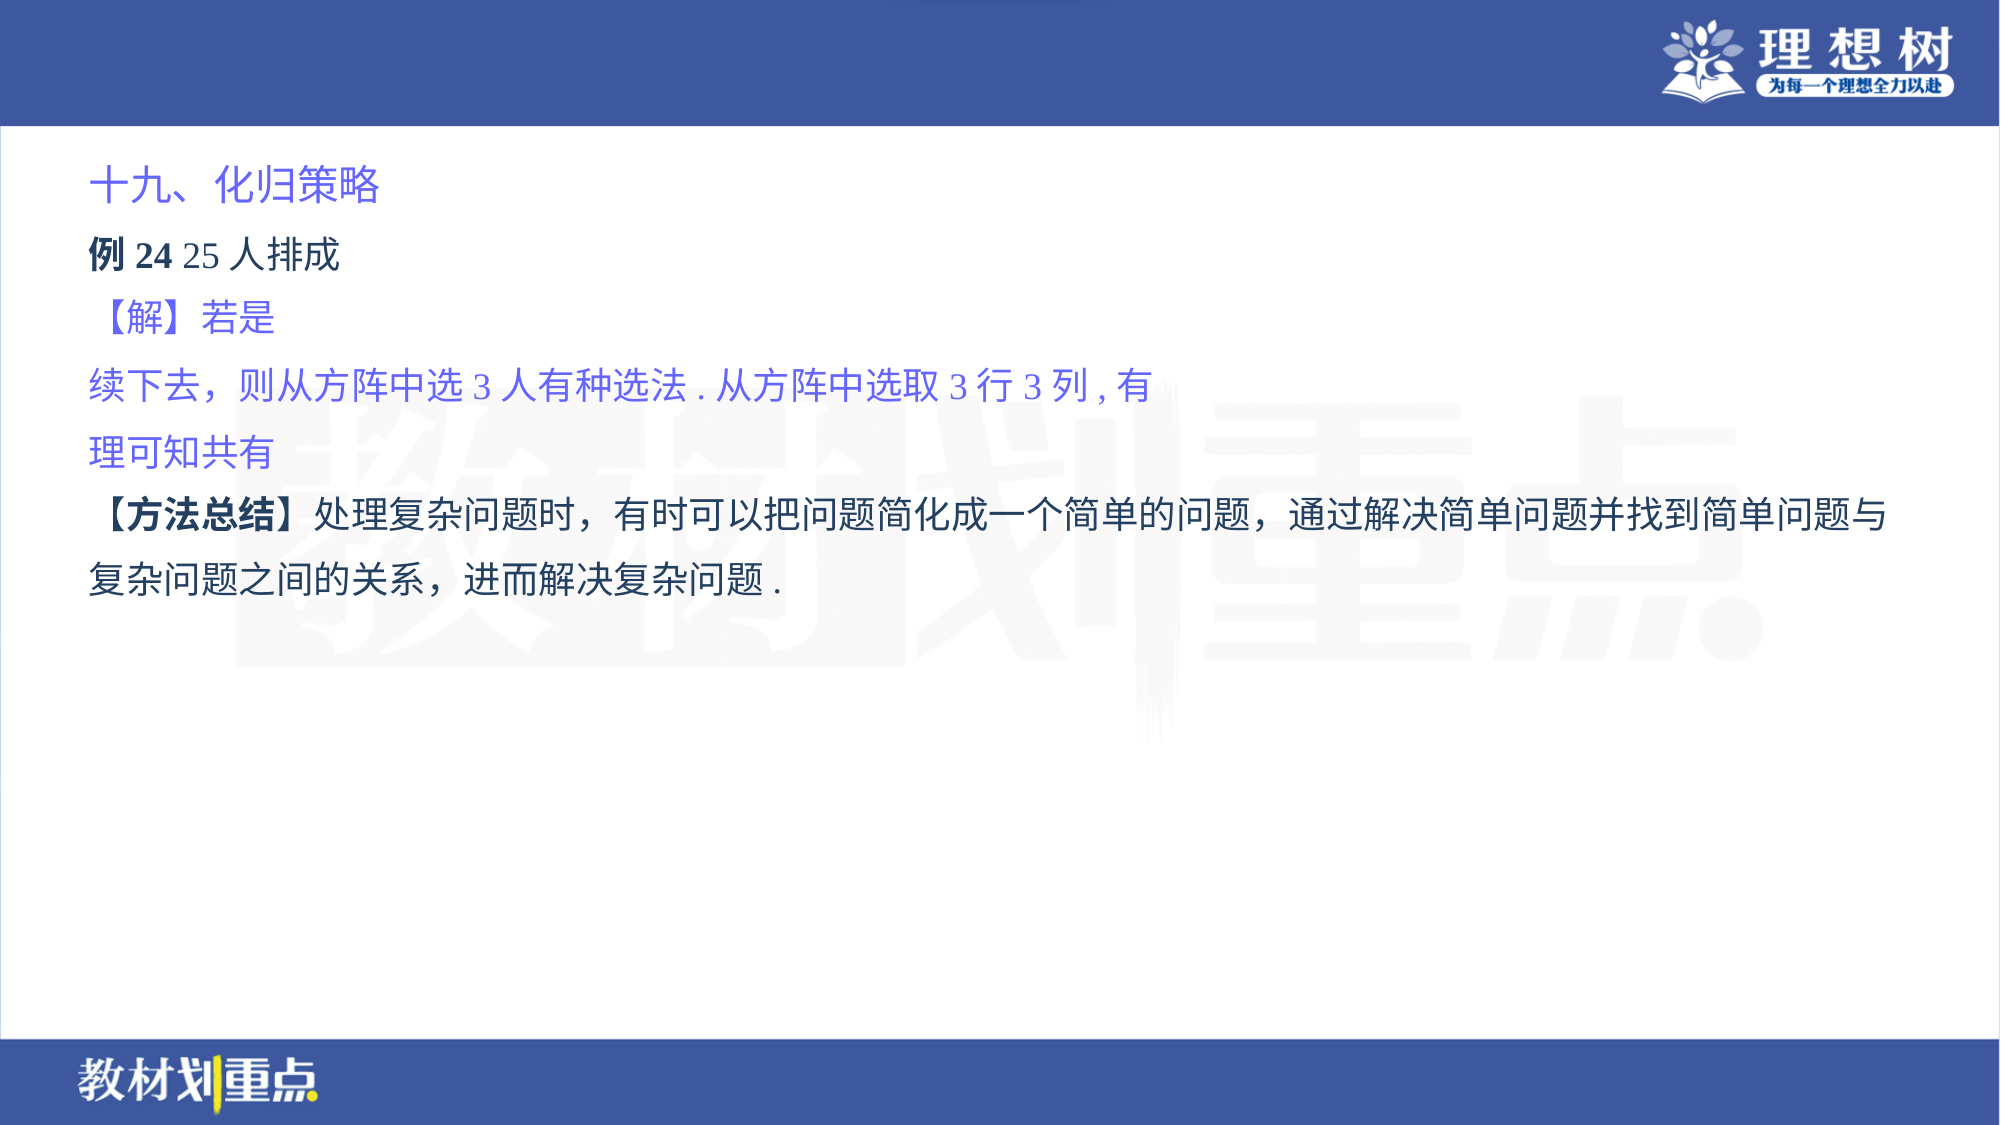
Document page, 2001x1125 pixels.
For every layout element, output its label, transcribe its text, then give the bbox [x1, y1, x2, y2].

text_box 【方法总结】处理复杂问题时，有时可以把问题简化成一个简单的问题，通过解决简单问题并找到简单问题与 复杂问题之间的关系，进而解决复杂问题. [88, 467, 1911, 595]
picture [0, 0, 2000, 1125]
text_box 十九、化归策略 [88, 135, 1911, 270]
